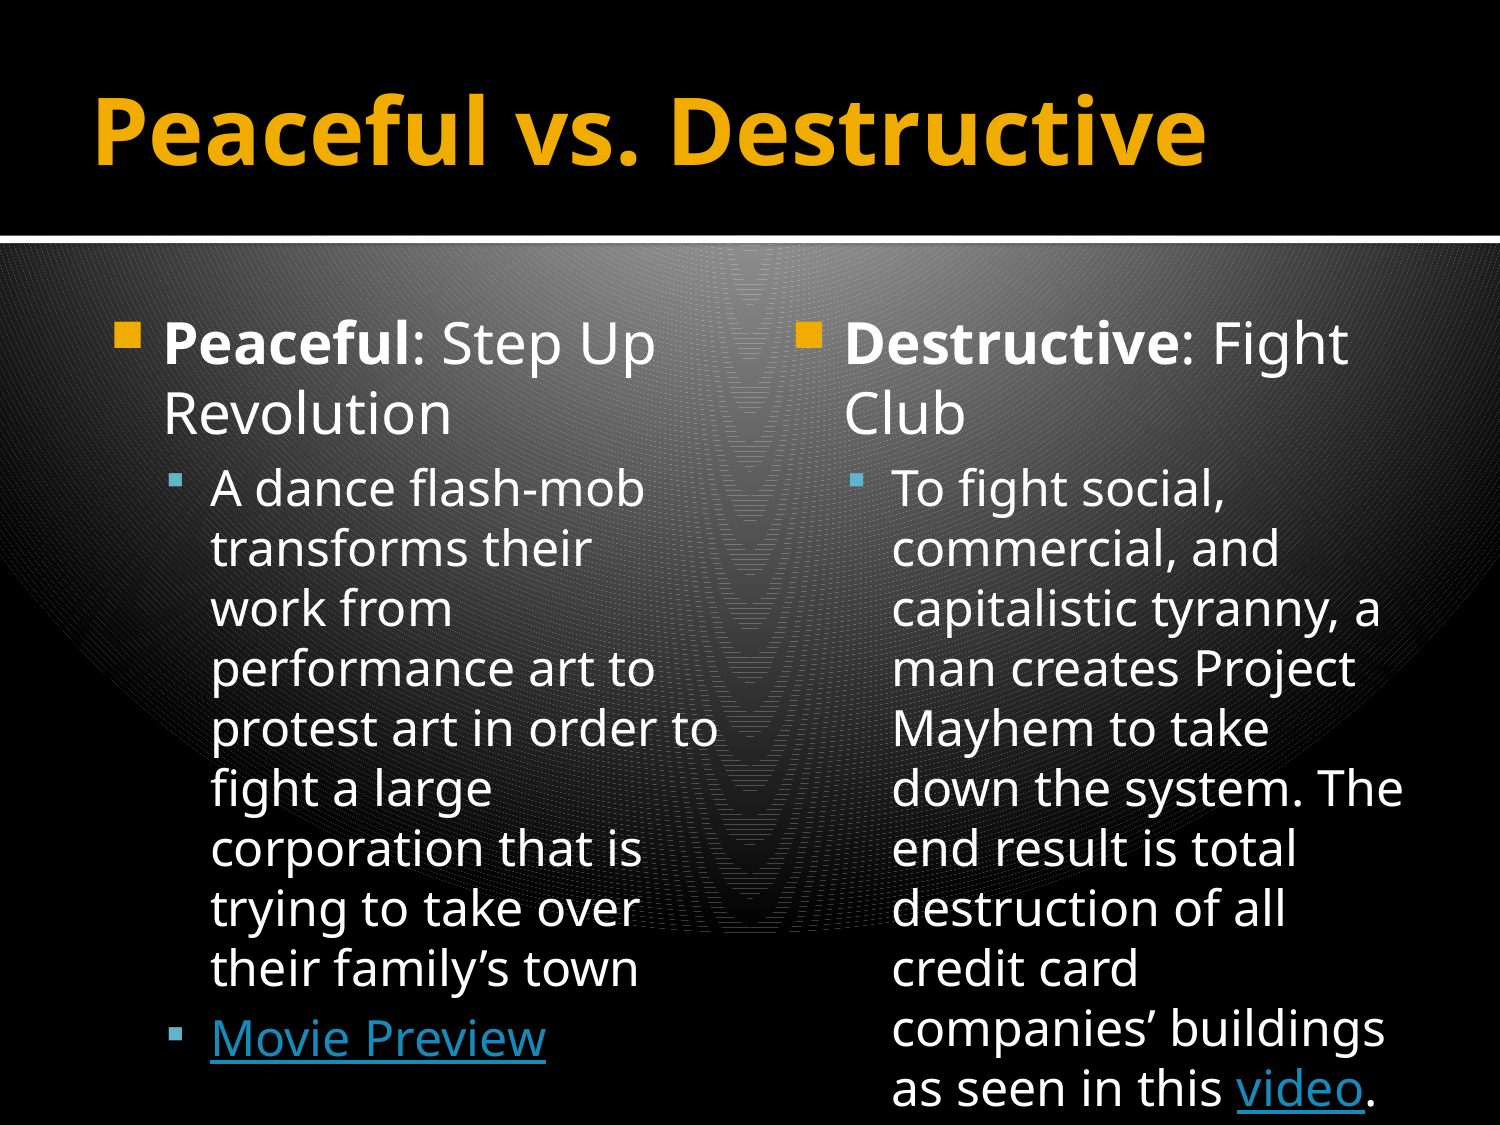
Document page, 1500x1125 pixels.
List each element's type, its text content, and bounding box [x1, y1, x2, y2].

list Peaceful: Step Up Revolution A dance flash-mob transforms their work from performance art to protest art in order to fight a large corporation that is trying to take over their family’s town Movie Preview [75, 291, 738, 1050]
title Peaceful vs. Destructive [75, 24, 1425, 231]
list Destructive: Fight Club To fight social, commercial, and capitalistic tyranny, a man creates Project Mayhem to take down the system. The end result is total destruction of all credit card companies’ buildings as seen in this video. [762, 291, 1425, 1050]
